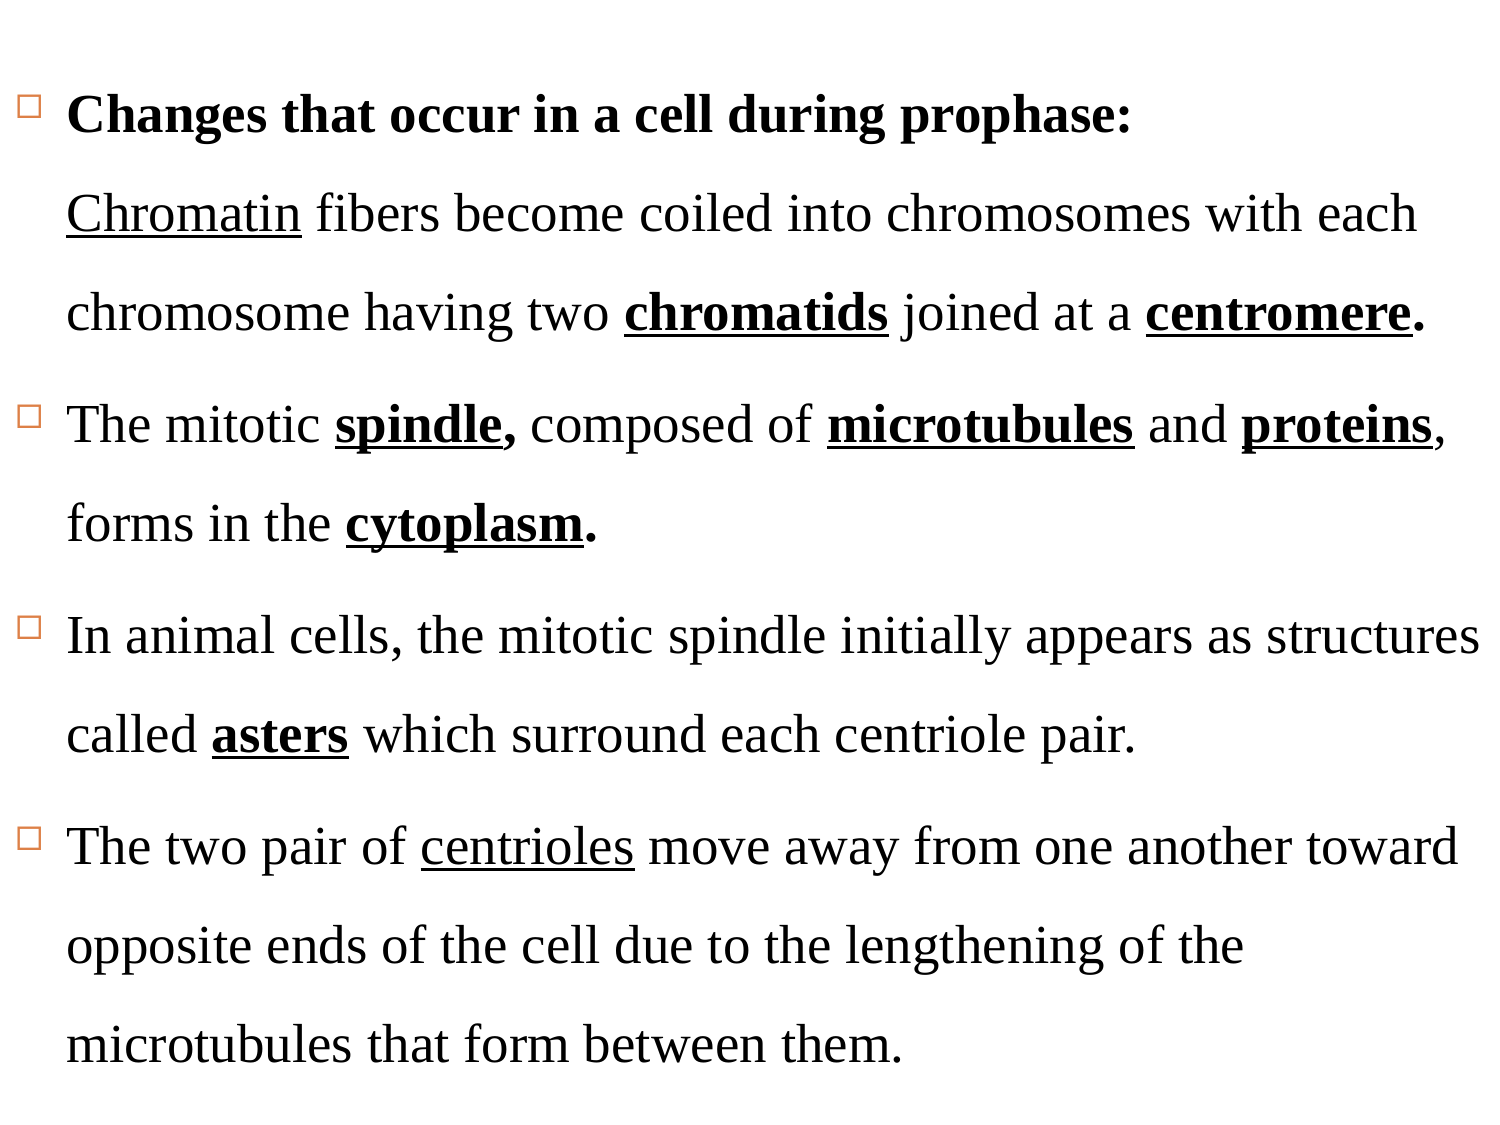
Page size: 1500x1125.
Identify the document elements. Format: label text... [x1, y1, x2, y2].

list Changes that occur in a cell during prophase: Chromatin fibers become coiled into chromosomes with each chromosome having two chromatids joined at a centromere. The mitotic spindle, composed of microtubules and proteins, forms in the cytoplasm. In animal cells, the mitotic spindle initially appears as structures called asters which surround each centriole pair. The two pair of centrioles move away from one another toward opposite ends of the cell due to the lengthening of the microtubules that form between them. [0, 37, 1500, 1100]
